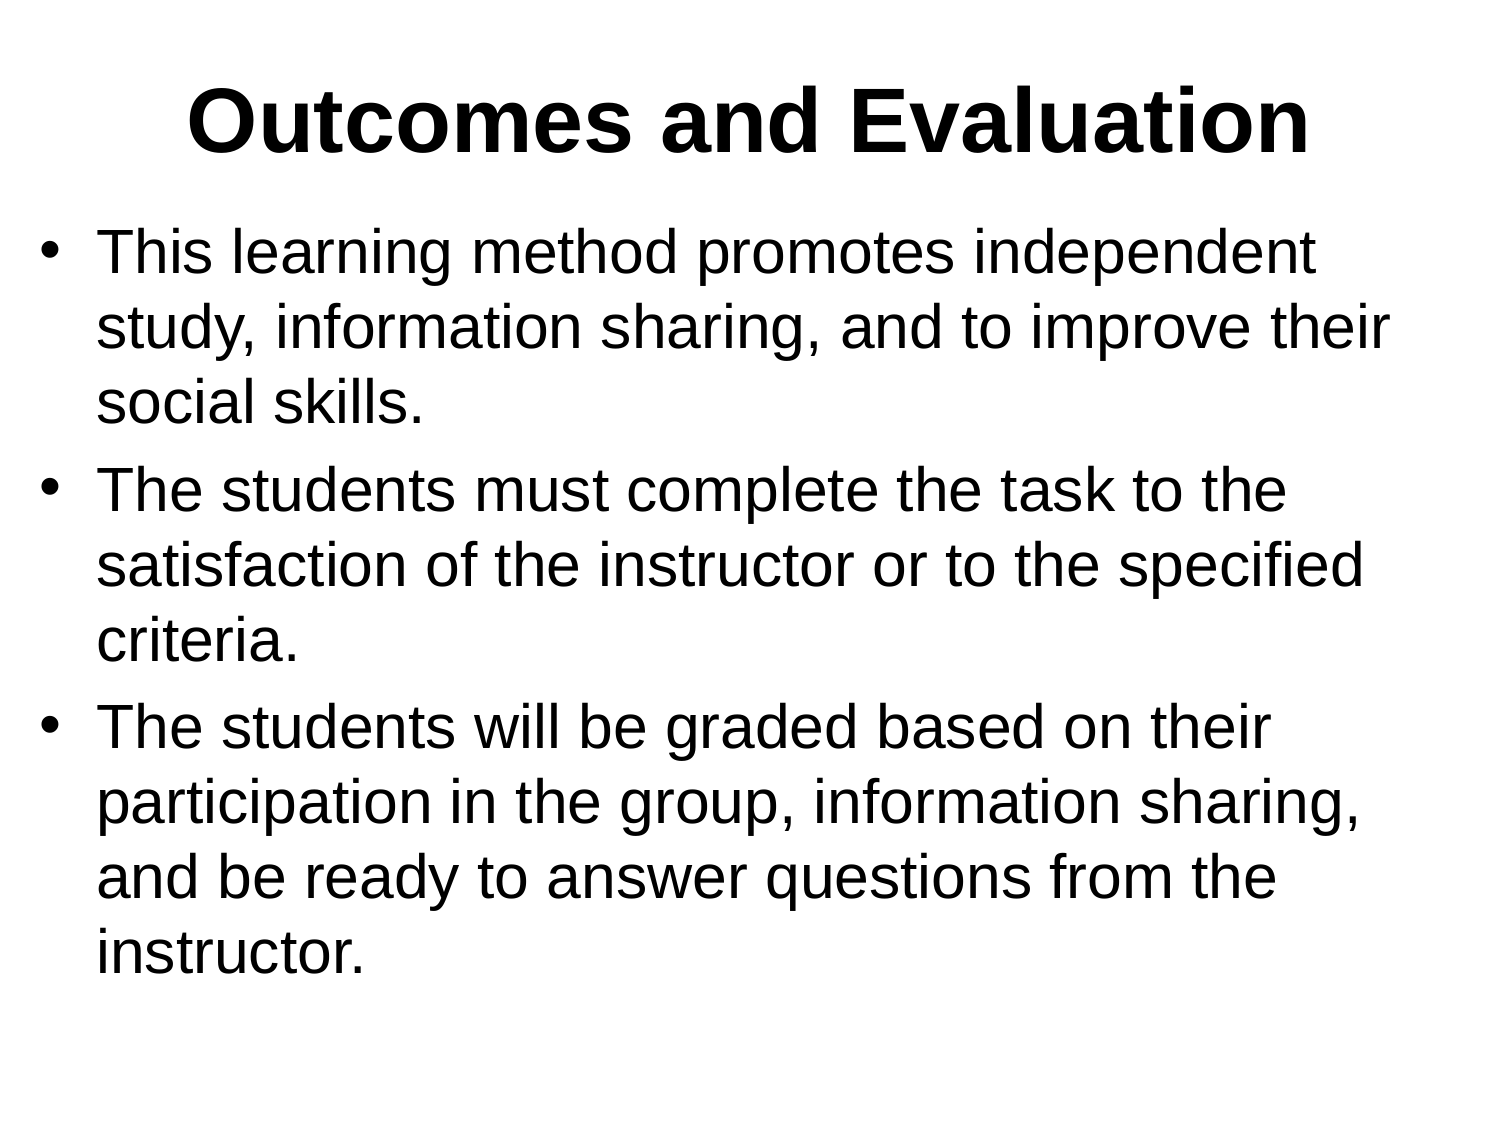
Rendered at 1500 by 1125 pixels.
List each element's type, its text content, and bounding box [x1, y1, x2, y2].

title Outcomes and Evaluation [75, 45, 1425, 188]
list This learning method promotes independent study, information sharing, and to improve their social skills. The students must complete the task to the satisfaction of the instructor or to the specified criteria. The students will be graded based on their participation in the group, information sharing, and be ready to answer questions from the instructor. [24, 204, 1475, 1125]
